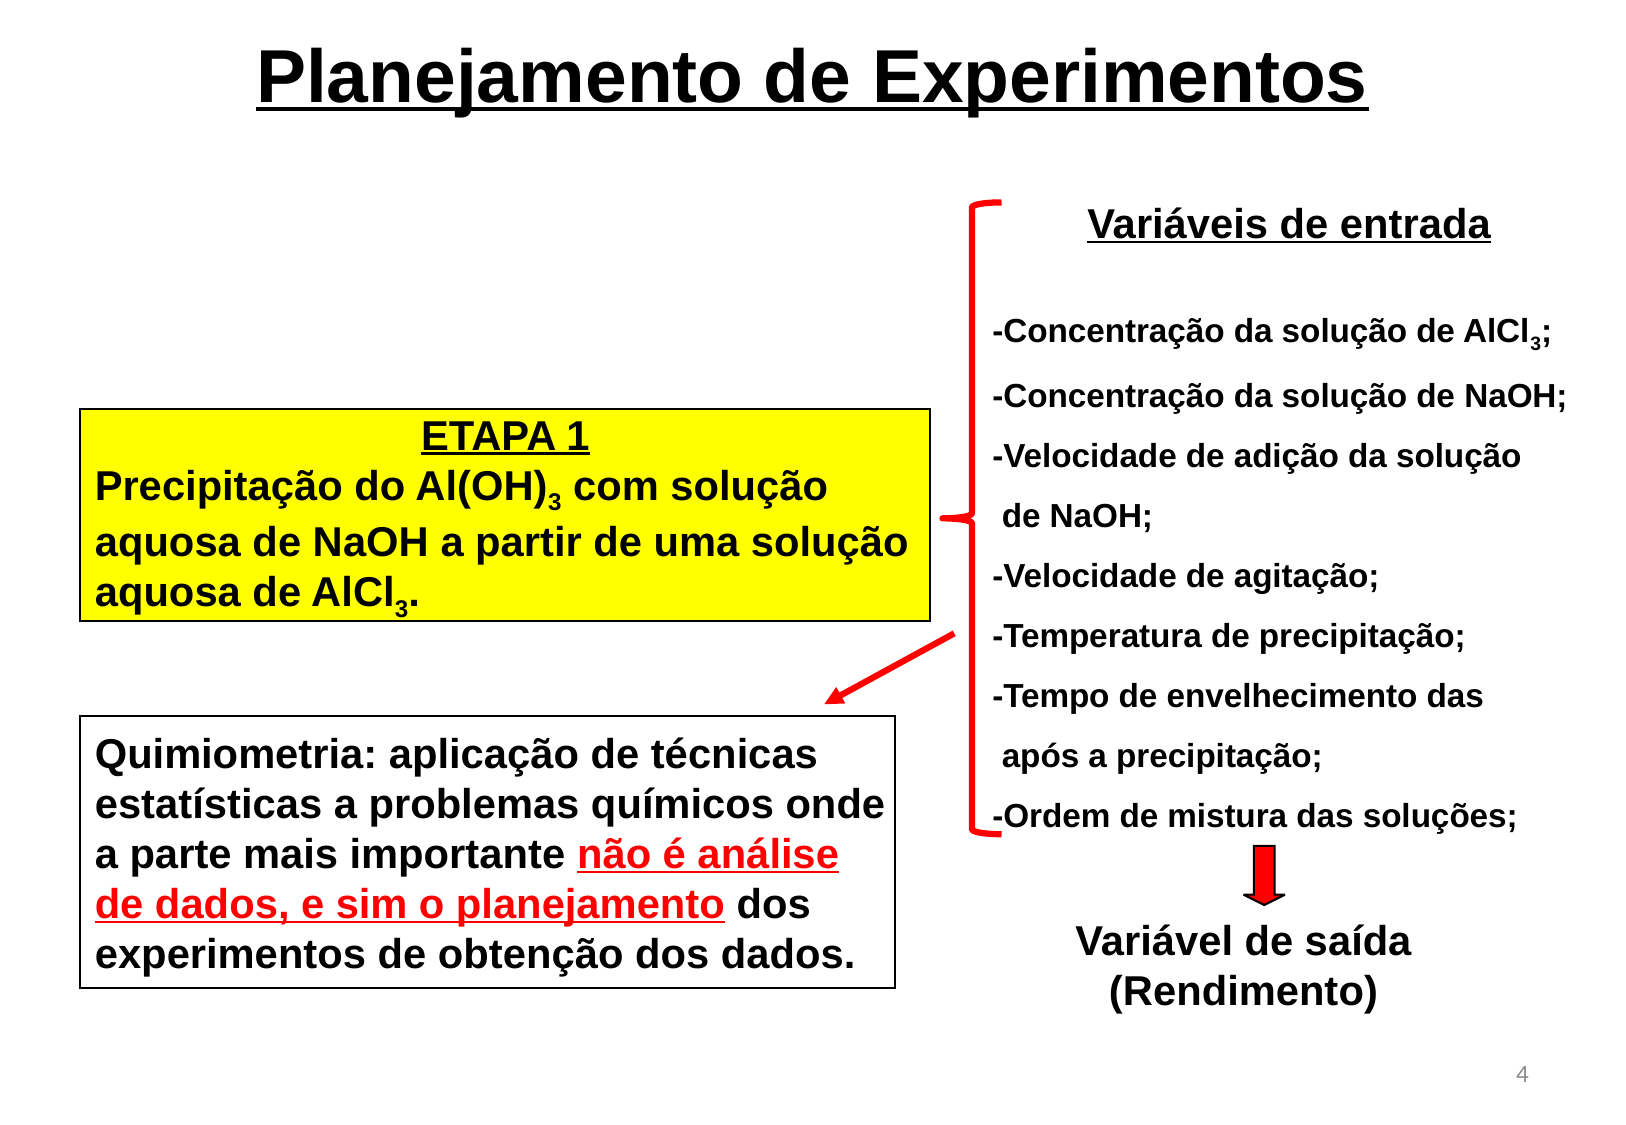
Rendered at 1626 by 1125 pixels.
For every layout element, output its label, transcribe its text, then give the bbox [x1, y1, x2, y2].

slide_number 4 [1164, 1042, 1544, 1103]
text_box Planejamento de Experimentos [220, 17, 1405, 127]
text_box Variáveis de entrada -Concentração da solução de AlCl3; -Concentração da solução de NaOH; -Velocidade de adição da solução de NaOH; -Velocidade de agitação; -Temperatura de precipitação; -Tempo de envelhecimento das após a precipitação; -Ordem de mistura das soluções; [977, 196, 1592, 834]
text_box ETAPA 1 Precipitação do Al(OH)3 com solução aquosa de NaOH a partir de uma solução aquosa de AlCl3. [80, 408, 931, 622]
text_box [79, 633, 955, 988]
text_box Variável de saída (Rendimento) [1036, 905, 1451, 1024]
text_box [1243, 845, 1285, 906]
text_box [941, 203, 977, 833]
